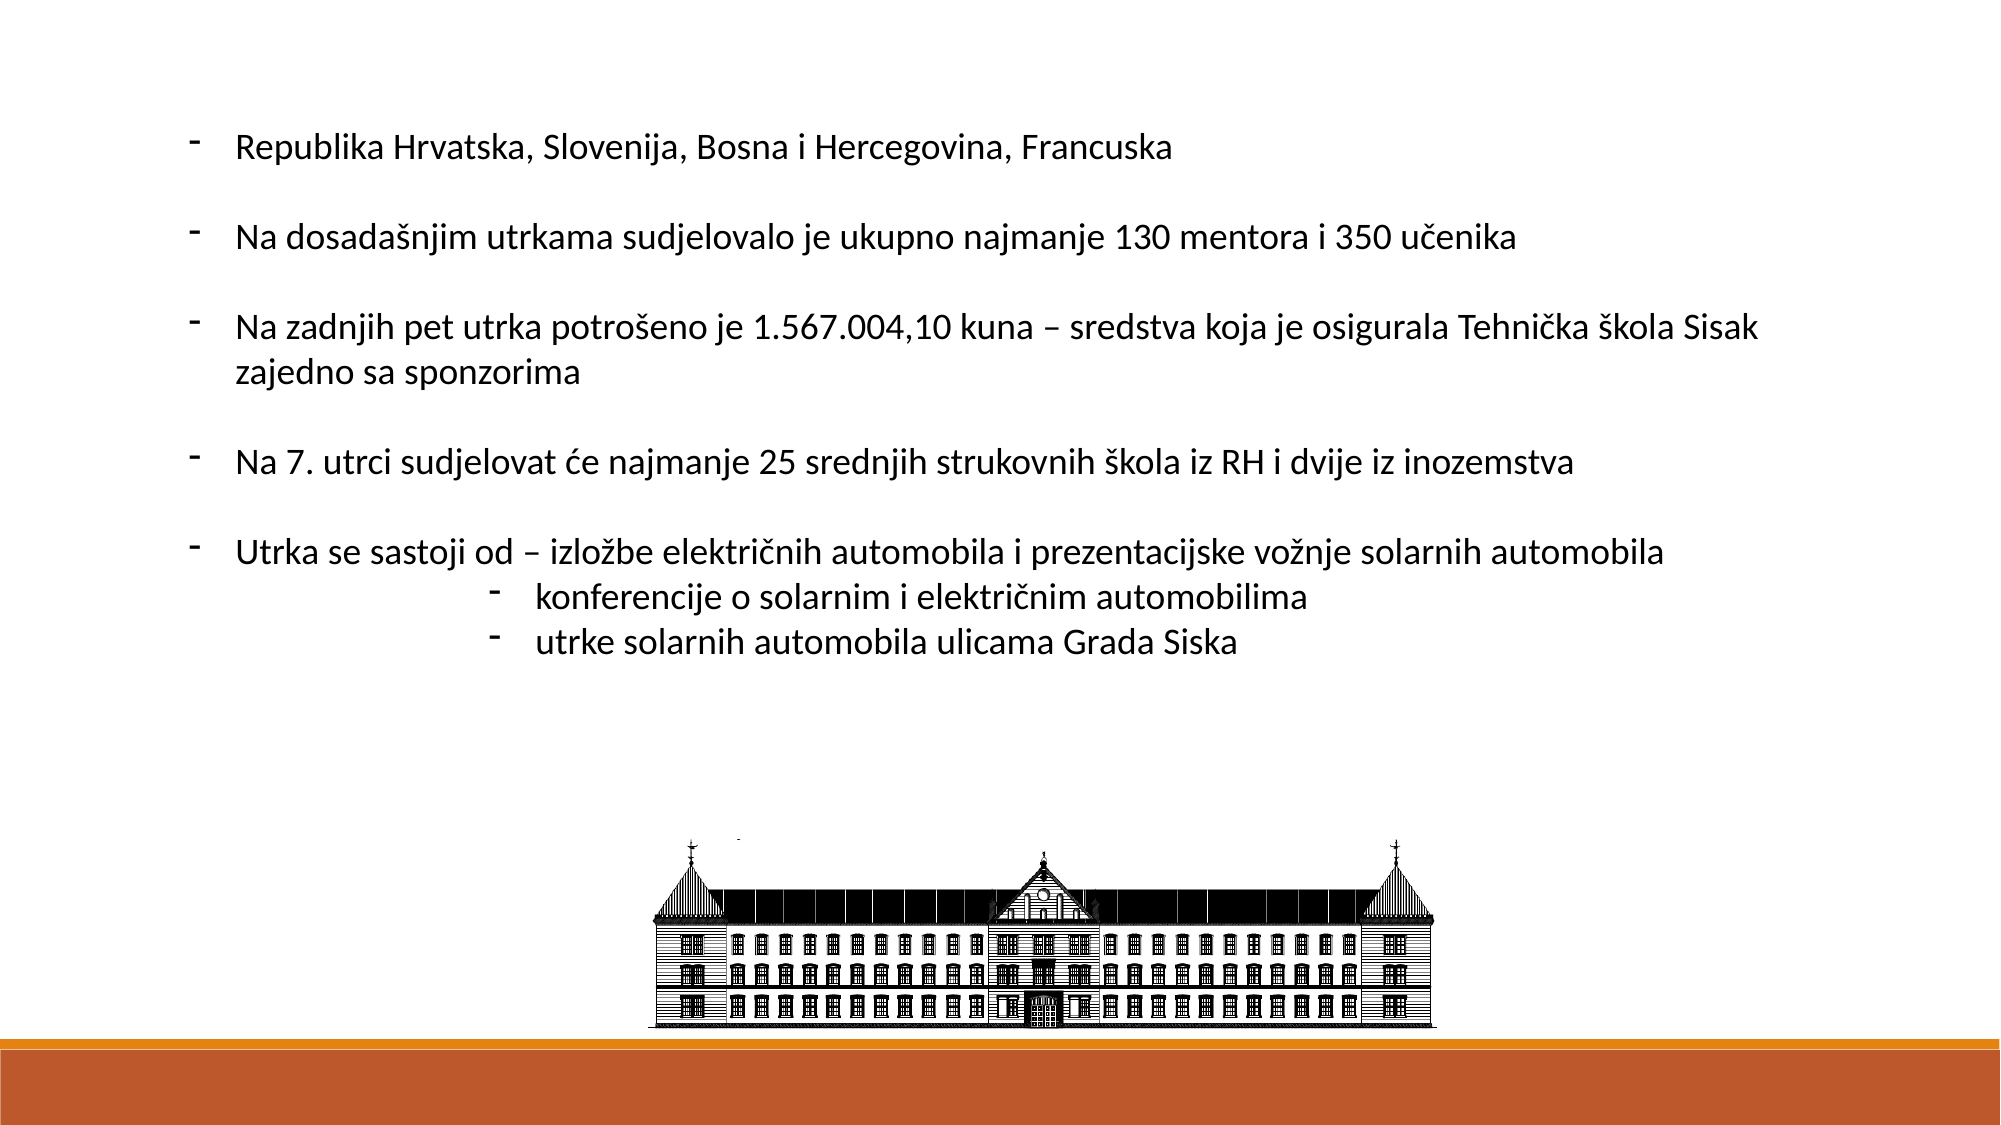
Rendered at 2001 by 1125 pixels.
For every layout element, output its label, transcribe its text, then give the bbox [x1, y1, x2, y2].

picture [648, 839, 1437, 1034]
text_box Republika Hrvatska, Slovenija, Bosna i Hercegovina, Francuska Na dosadašnjim utrkama sudjelovalo je ukupno najmanje 130 mentora i 350 učenika Na zadnjih pet utrka potrošeno je 1.567.004,10 kuna – sredstva koja je osigurala Tehnička škola Sisak zajedno sa sponzorima Na 7. utrci sudjelovat će najmanje 25 srednjih strukovnih škola iz RH i dvije iz inozemstva Utrka se sastoji od – izložbe električnih automobila i prezentacijske vožnje solarnih automobila konferencije o solarnim i električnim automobilima utrke solarnih automobila ulicama Grada Siska [173, 114, 1868, 760]
